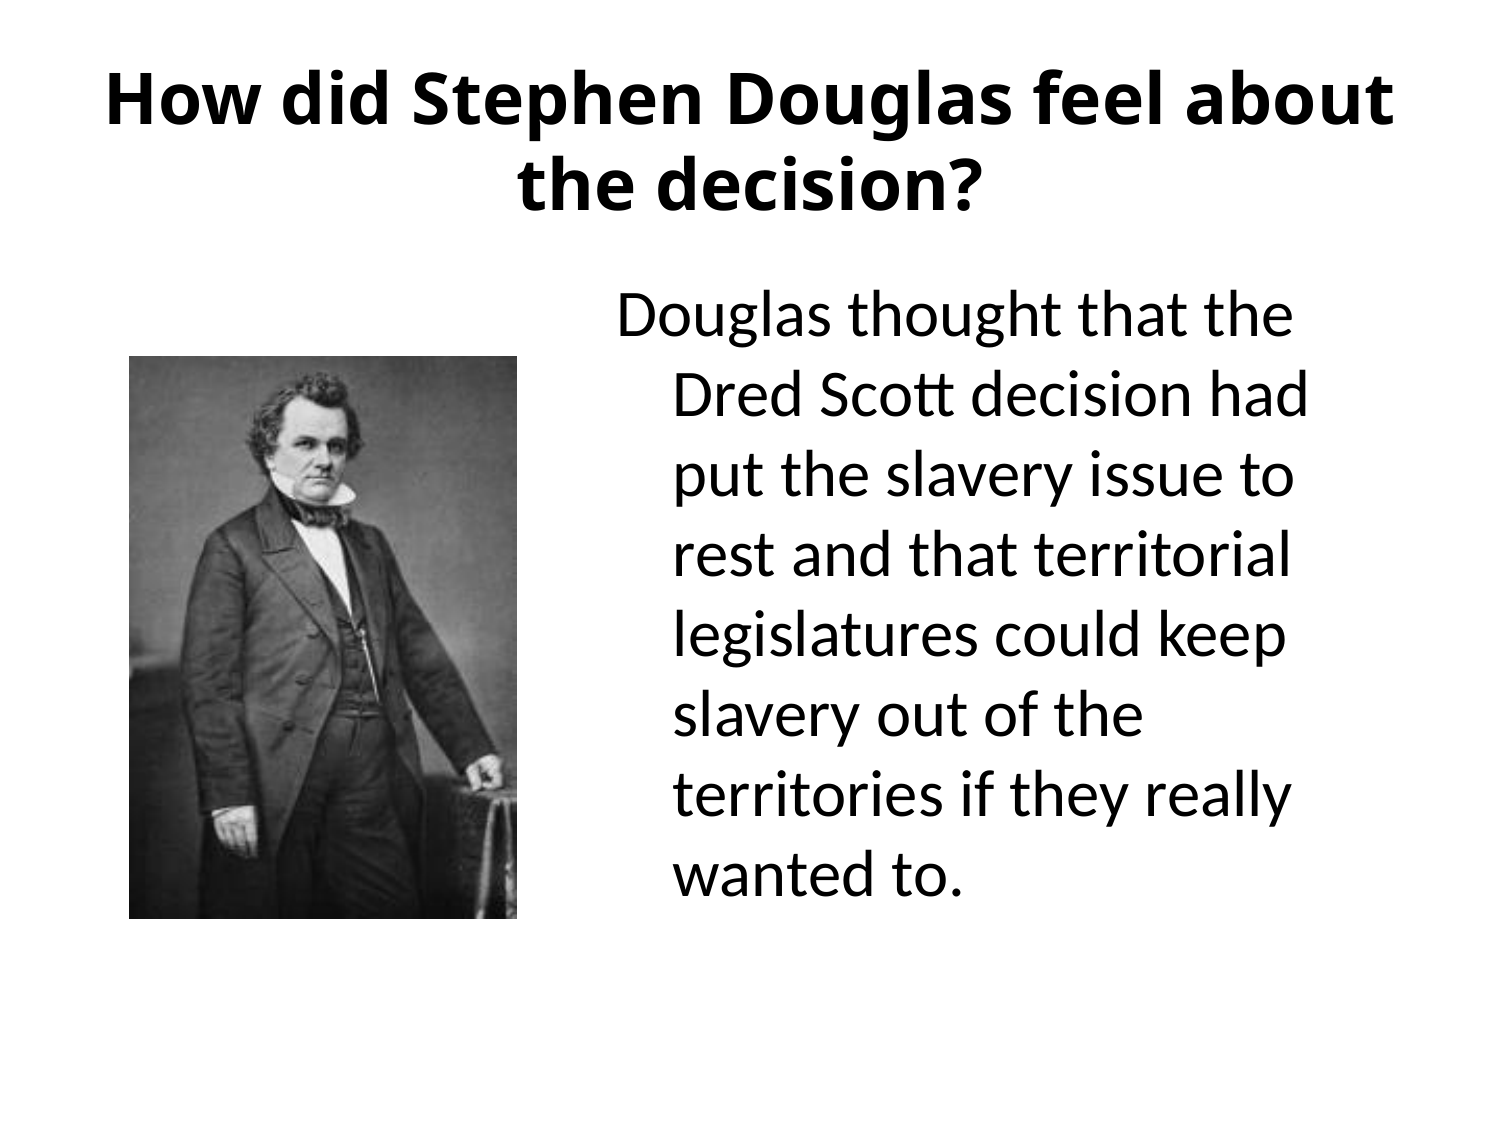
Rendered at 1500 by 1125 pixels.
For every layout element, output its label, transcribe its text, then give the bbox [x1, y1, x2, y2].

title How did Stephen Douglas feel about the decision? [75, 45, 1425, 233]
picture [129, 356, 518, 920]
list Douglas thought that the Dred Scott decision had put the slavery issue to rest and that territorial legislatures could keep slavery out of the territories if they really wanted to. [601, 262, 1425, 1005]
